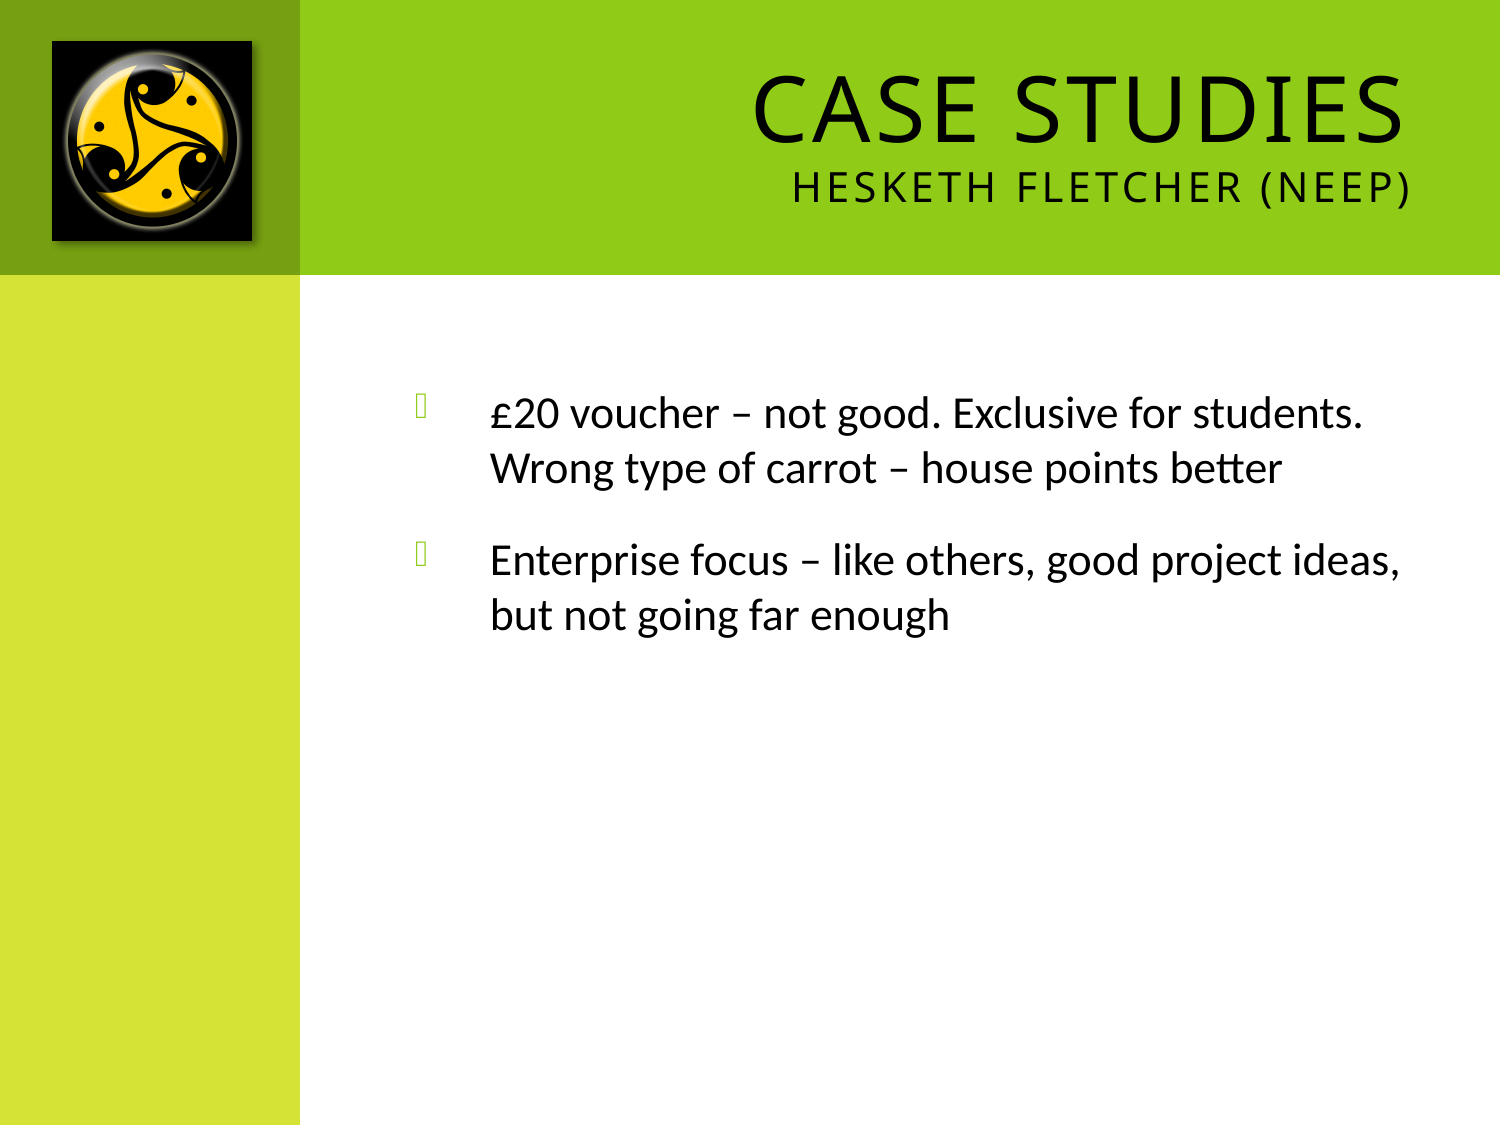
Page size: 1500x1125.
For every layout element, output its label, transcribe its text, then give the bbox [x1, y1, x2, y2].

picture [58, 46, 247, 235]
title Case Studies Hesketh Fletcher (NEEP) [399, 37, 1425, 225]
list £20 voucher – not good. Exclusive for students. Wrong type of carrot – house points better Enterprise focus – like others, good project ideas, but not going far enough [399, 375, 1425, 1005]
